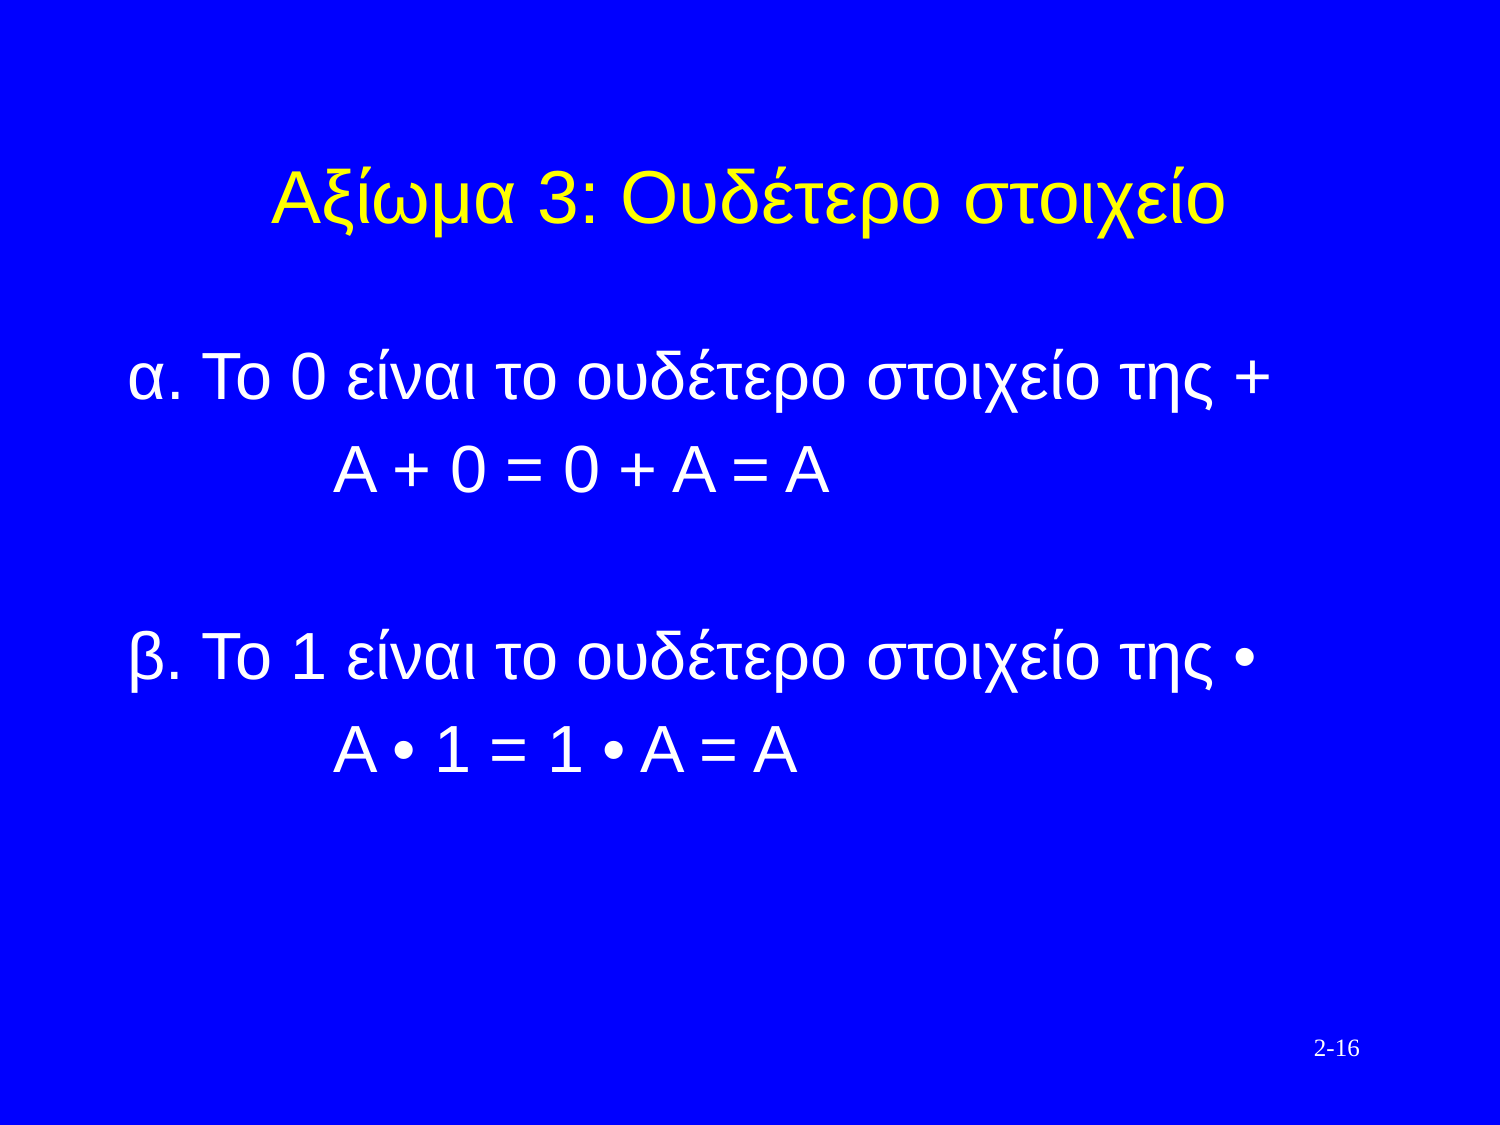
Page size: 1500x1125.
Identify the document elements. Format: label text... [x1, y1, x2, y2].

title Αξίωμα 3: Ουδέτερο στοιχείο [112, 99, 1388, 288]
list α. Το 0 είναι το ουδέτερο στοιχείο της + Α + 0 = 0 + Α = Α β. Το 1 είναι το ουδέτερο στοιχείο της • Α • 1 = 1 • Α = Α [112, 324, 1388, 1001]
